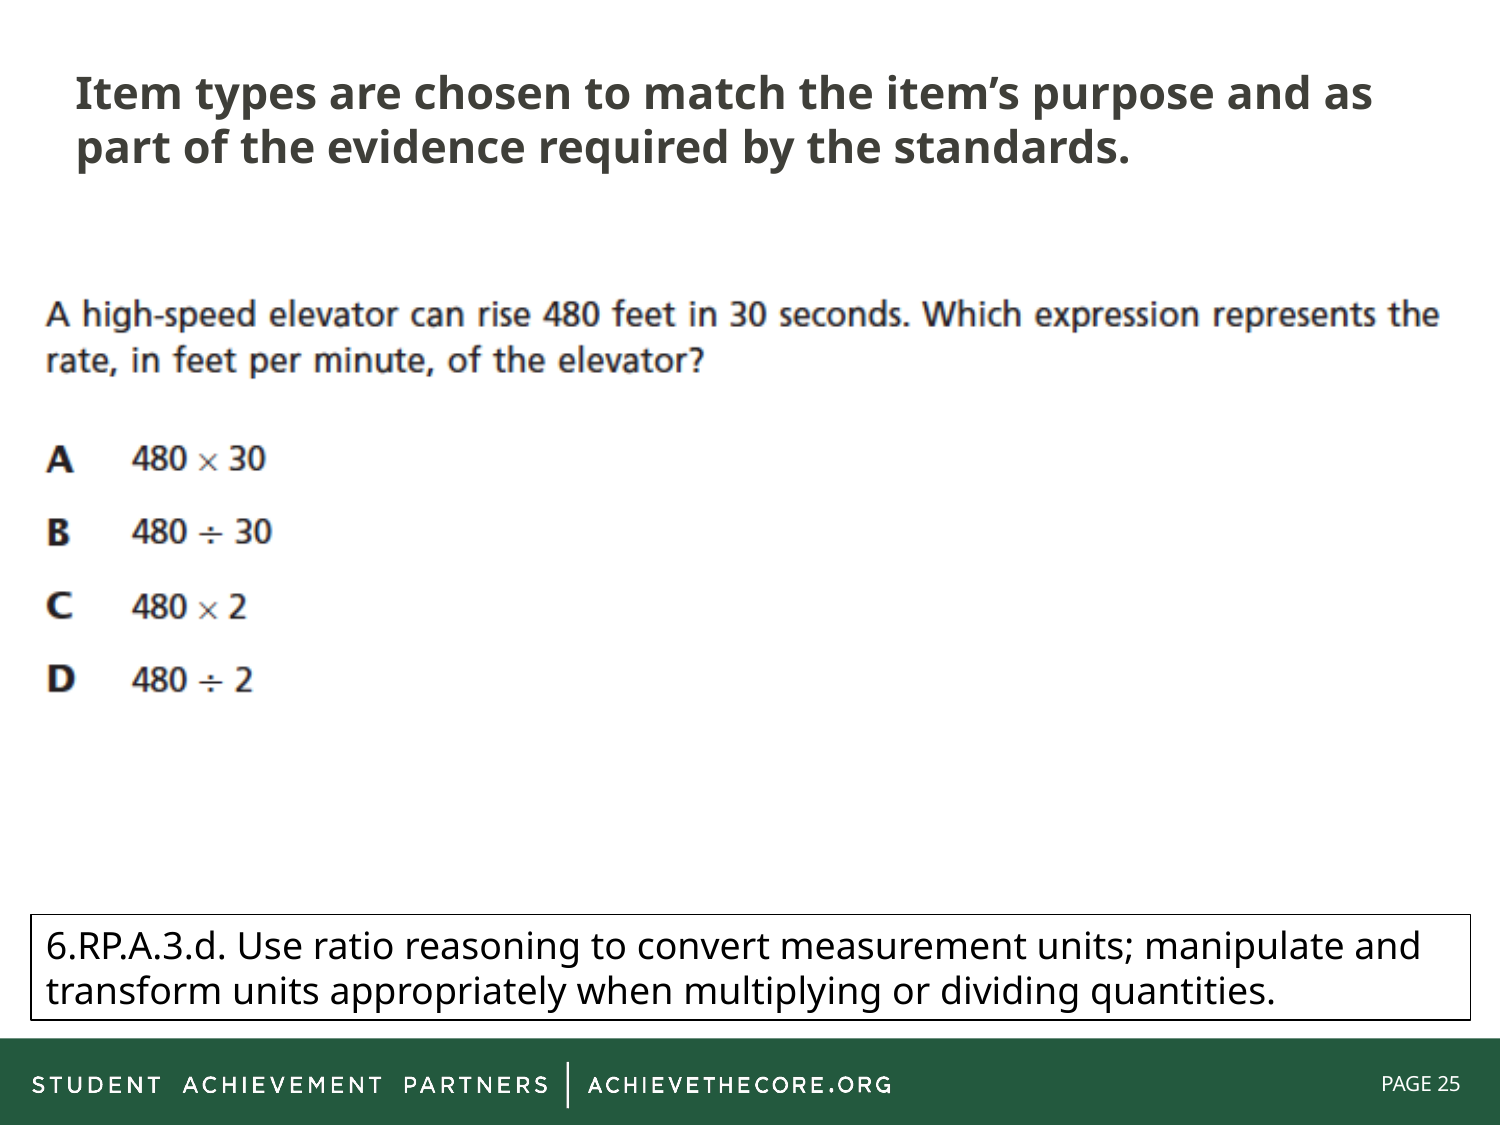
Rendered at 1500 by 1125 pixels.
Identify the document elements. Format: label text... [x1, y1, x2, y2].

title Item types are chosen to match the item’s purpose and as part of the evidence required by the standards. [60, 45, 1425, 193]
picture [12, 1055, 911, 1112]
picture [33, 281, 1467, 730]
text_box 6.RP.A.3.d. Use ratio reasoning to convert measurement units; manipulate and transform units appropriately when multiplying or dividing quantities. [30, 914, 1471, 1021]
